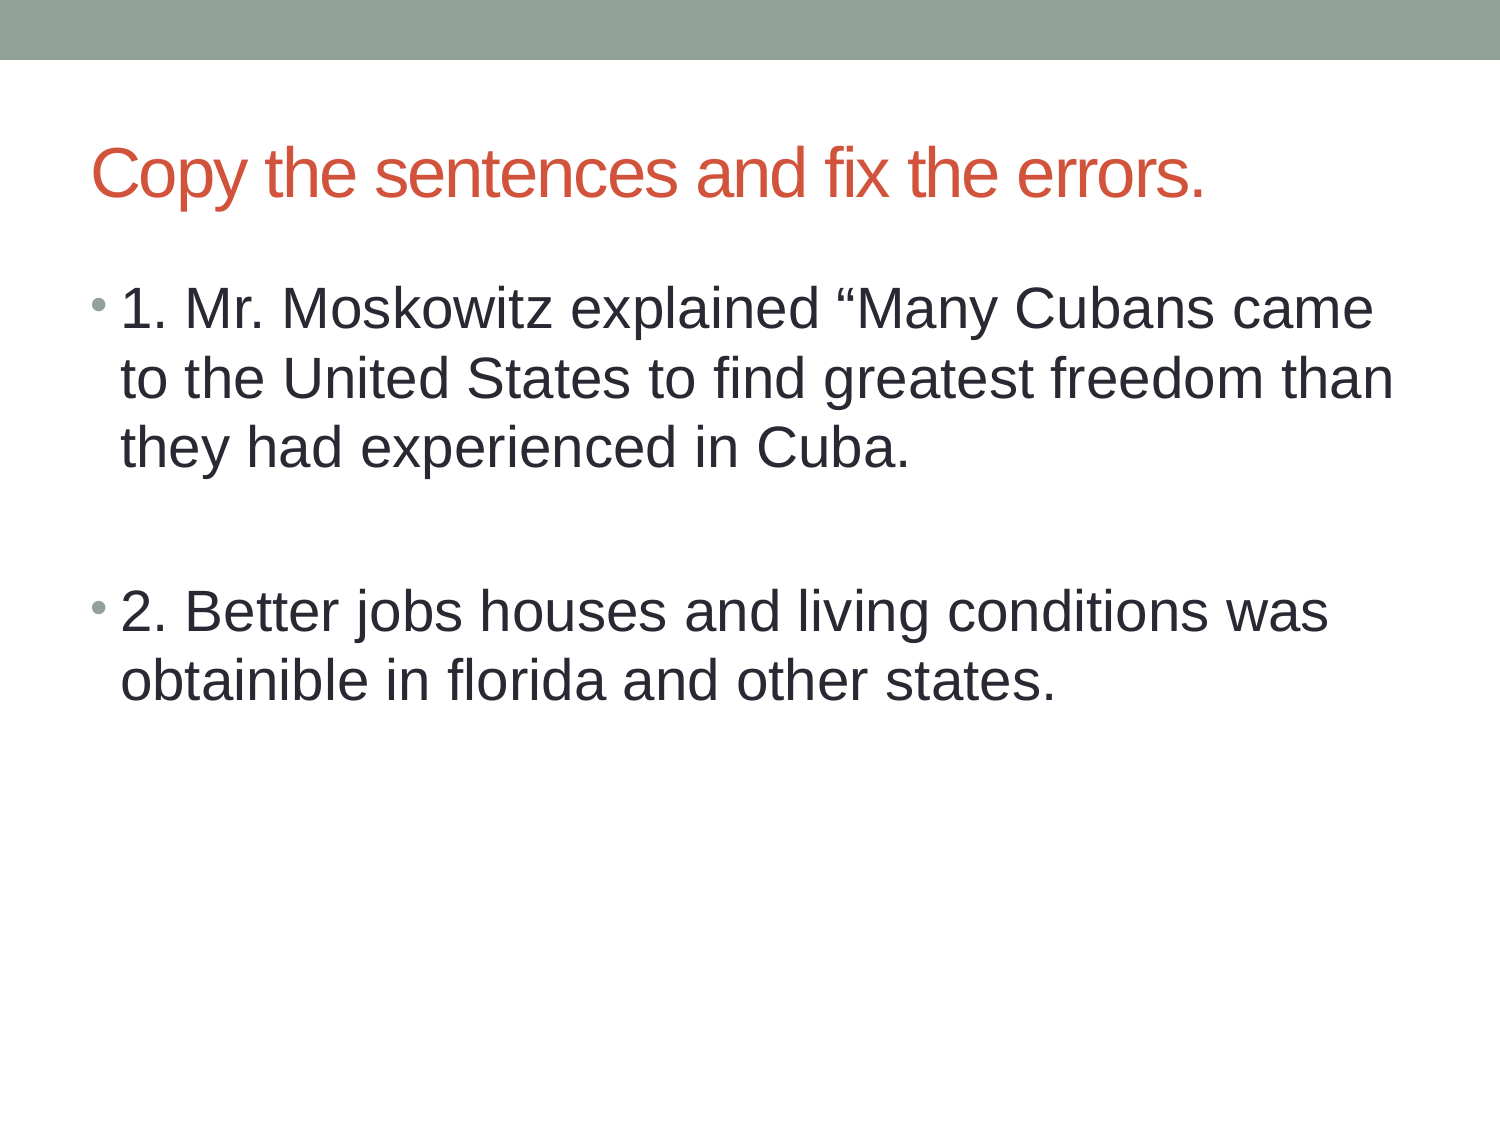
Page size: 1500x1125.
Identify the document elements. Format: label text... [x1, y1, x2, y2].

title Copy the sentences and fix the errors. [75, 87, 1425, 250]
list 1. Mr. Moskowitz explained “Many Cubans came to the United States to find greatest freedom than they had experienced in Cuba. 2. Better jobs houses and living conditions was obtainible in florida and other states. [75, 262, 1425, 1063]
